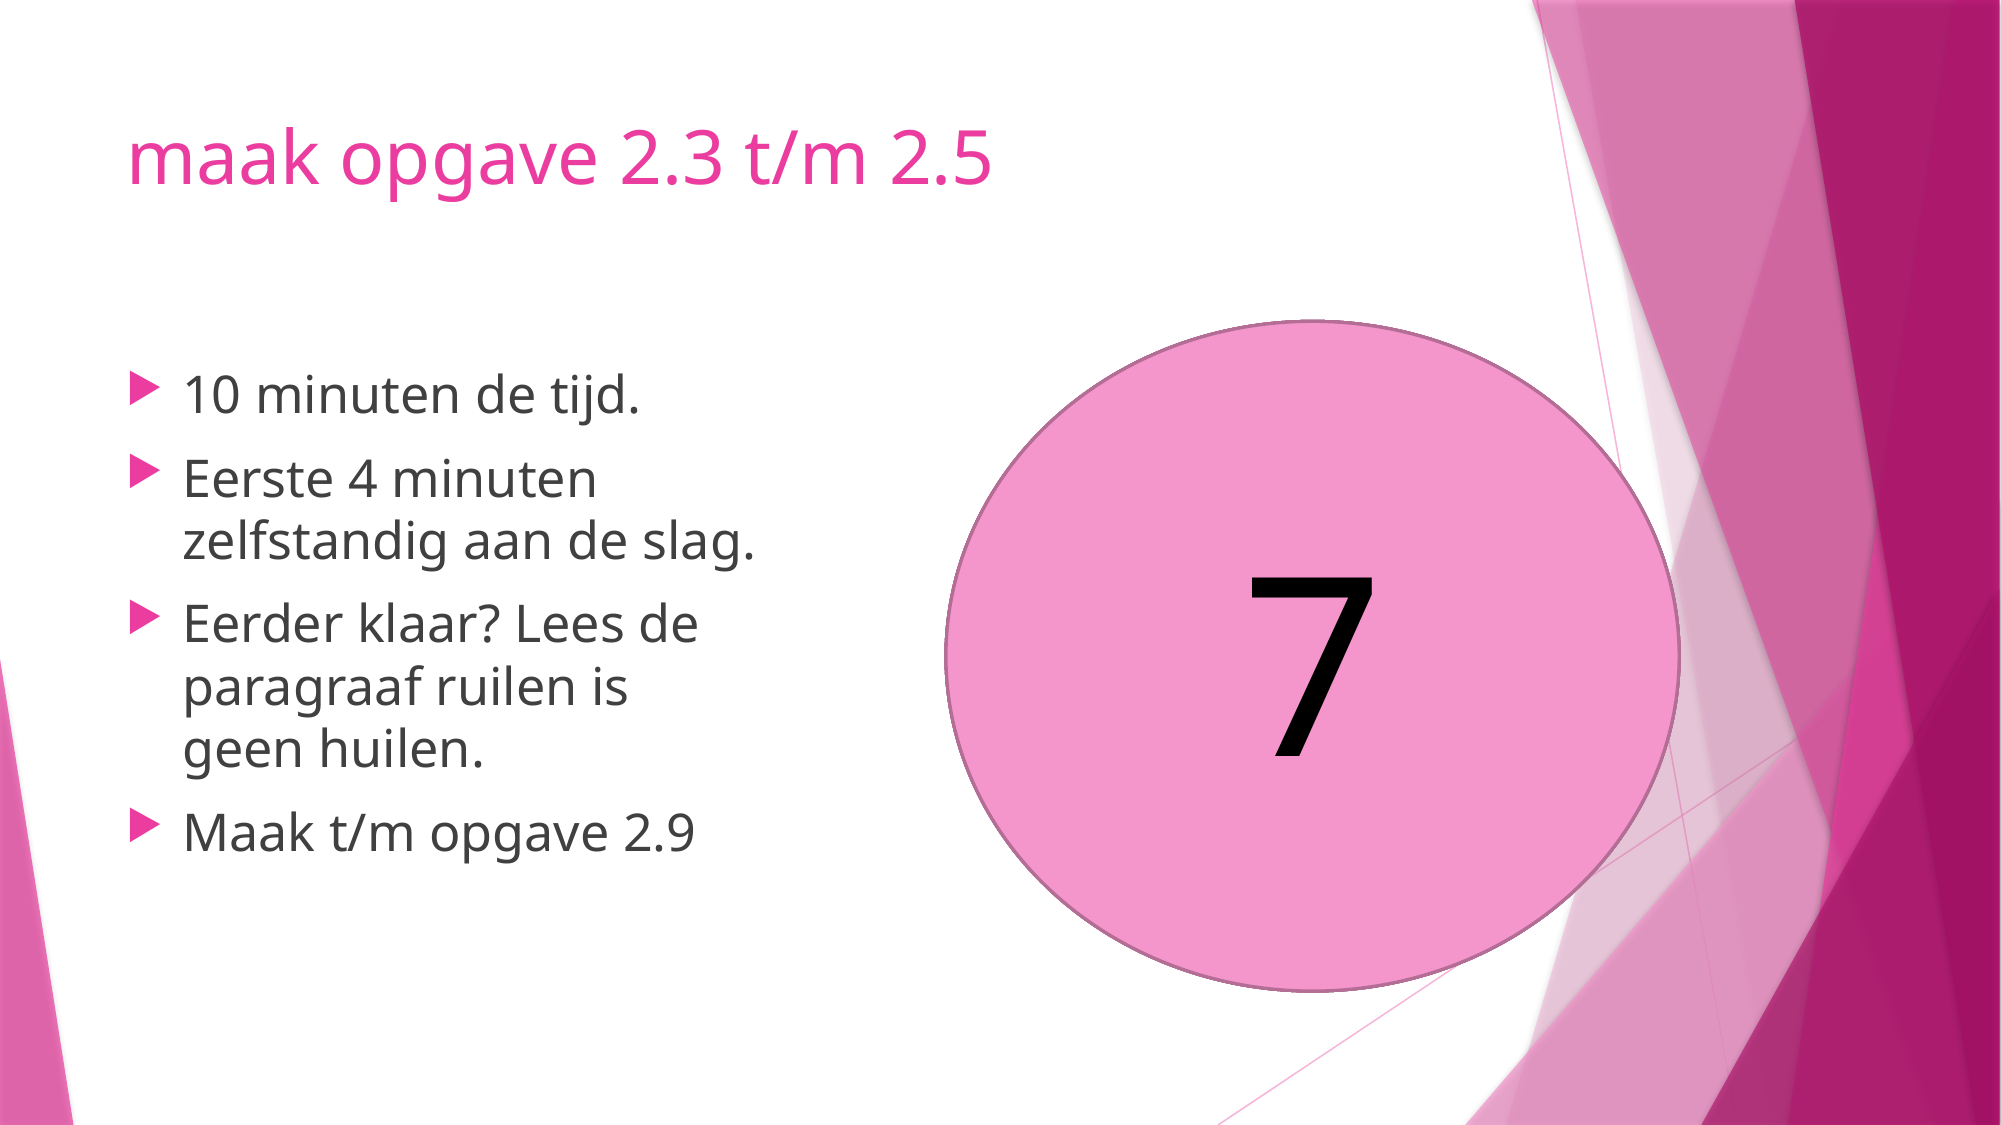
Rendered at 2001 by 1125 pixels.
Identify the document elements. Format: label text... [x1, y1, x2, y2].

text_box 7 [944, 319, 1681, 993]
title maak opgave 2.3 t/m 2.5 [111, 101, 1522, 319]
list 10 minuten de tijd. Eerste 4 minuten zelfstandig aan de slag. Eerder klaar? Lees de paragraaf ruilen is geen huilen. Maak t/m opgave 2.9 [111, 354, 774, 992]
